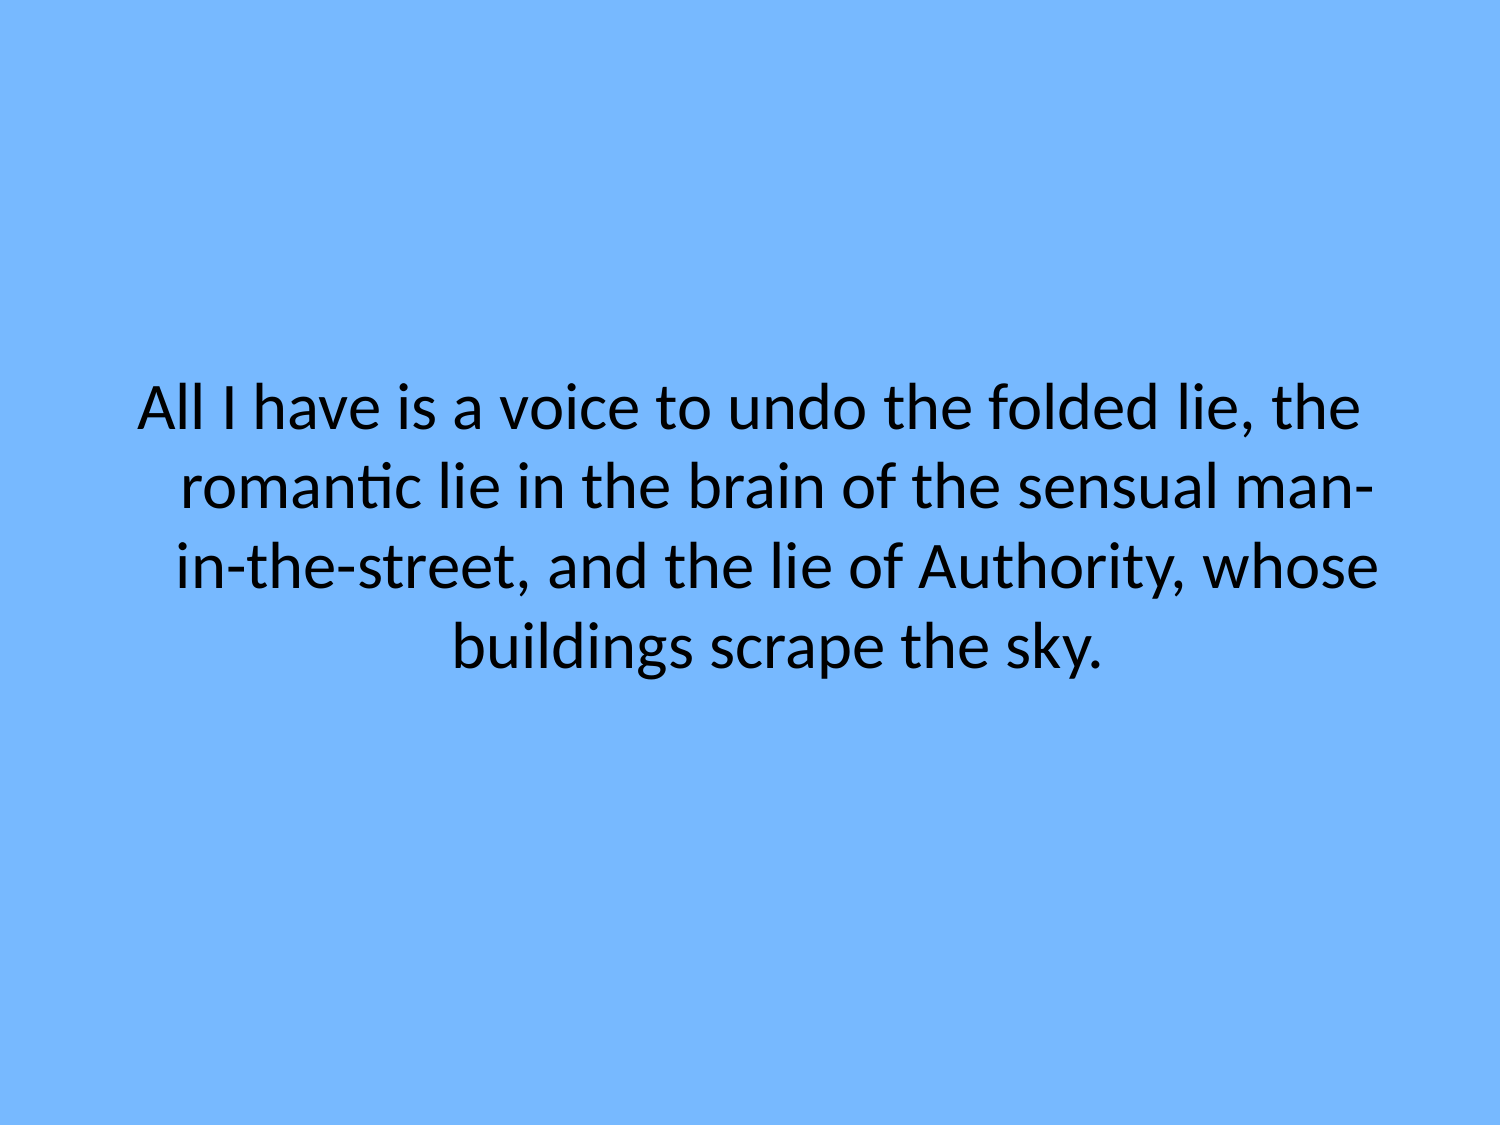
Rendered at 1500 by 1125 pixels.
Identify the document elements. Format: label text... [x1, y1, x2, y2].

list All I have is a voice to undo the folded lie, the romantic lie in the brain of the sensual man-in-the-street, and the lie of Authority, whose buildings scrape the sky. [75, 75, 1425, 1005]
